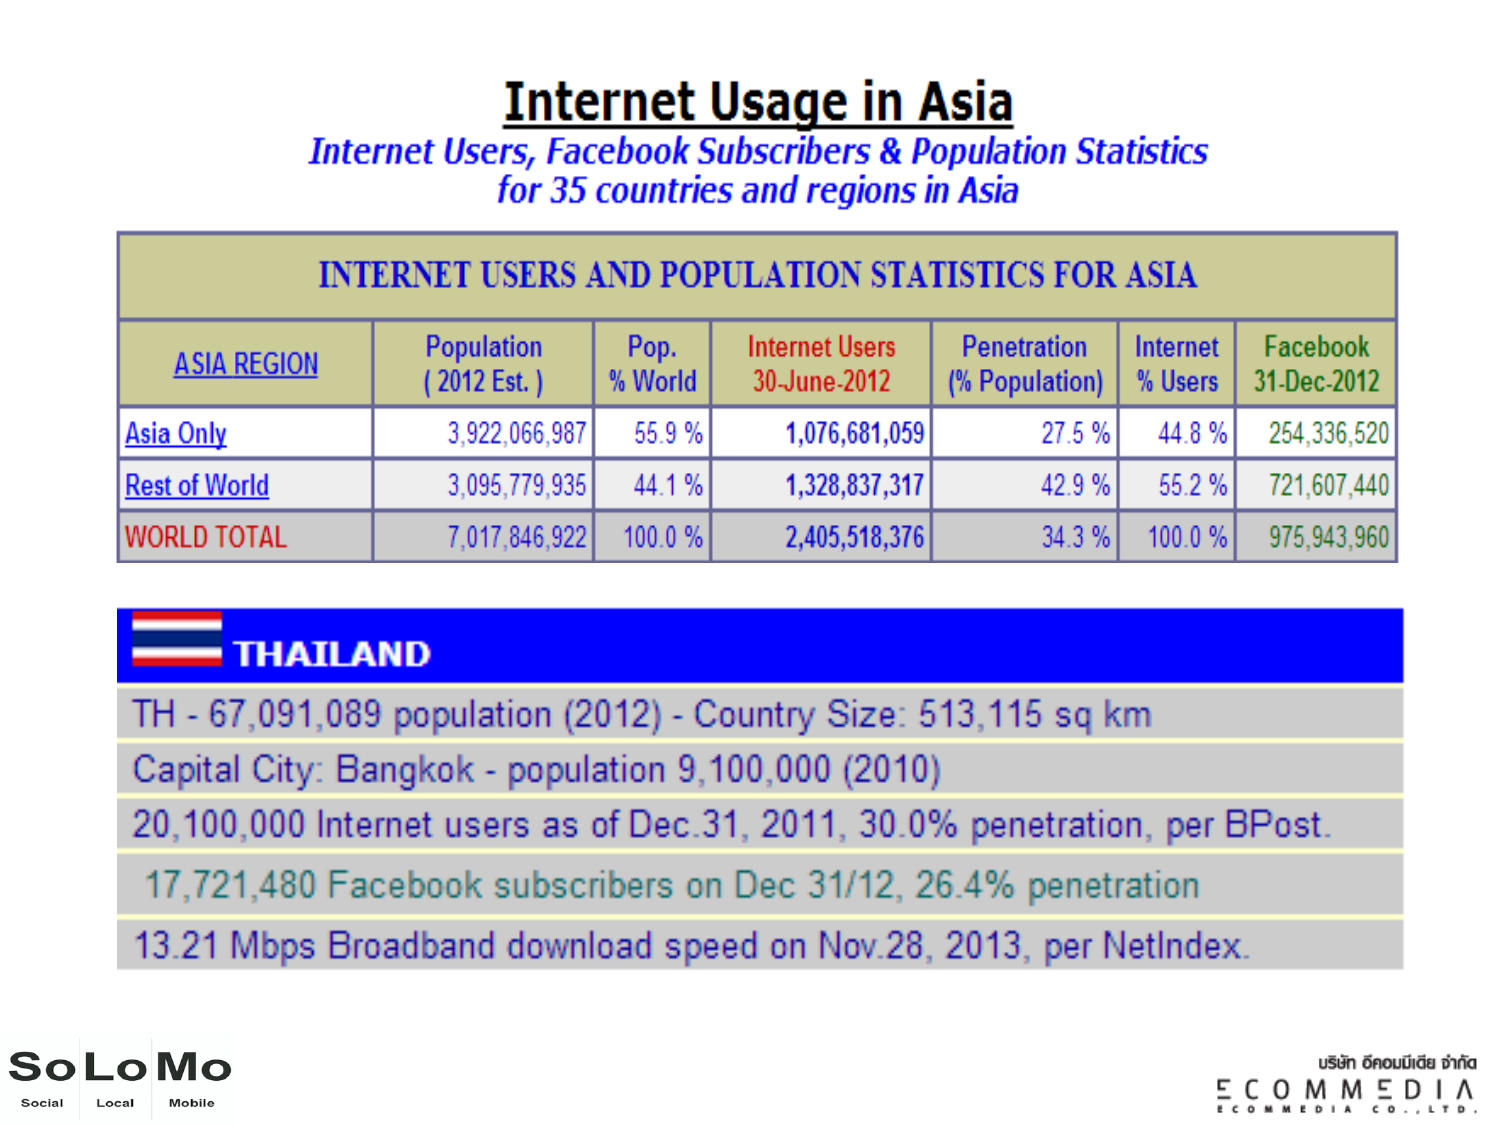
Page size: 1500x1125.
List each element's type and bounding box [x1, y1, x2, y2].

picture [1206, 1031, 1489, 1116]
picture [105, 55, 1407, 563]
picture [0, 1031, 237, 1125]
picture [116, 600, 1407, 973]
